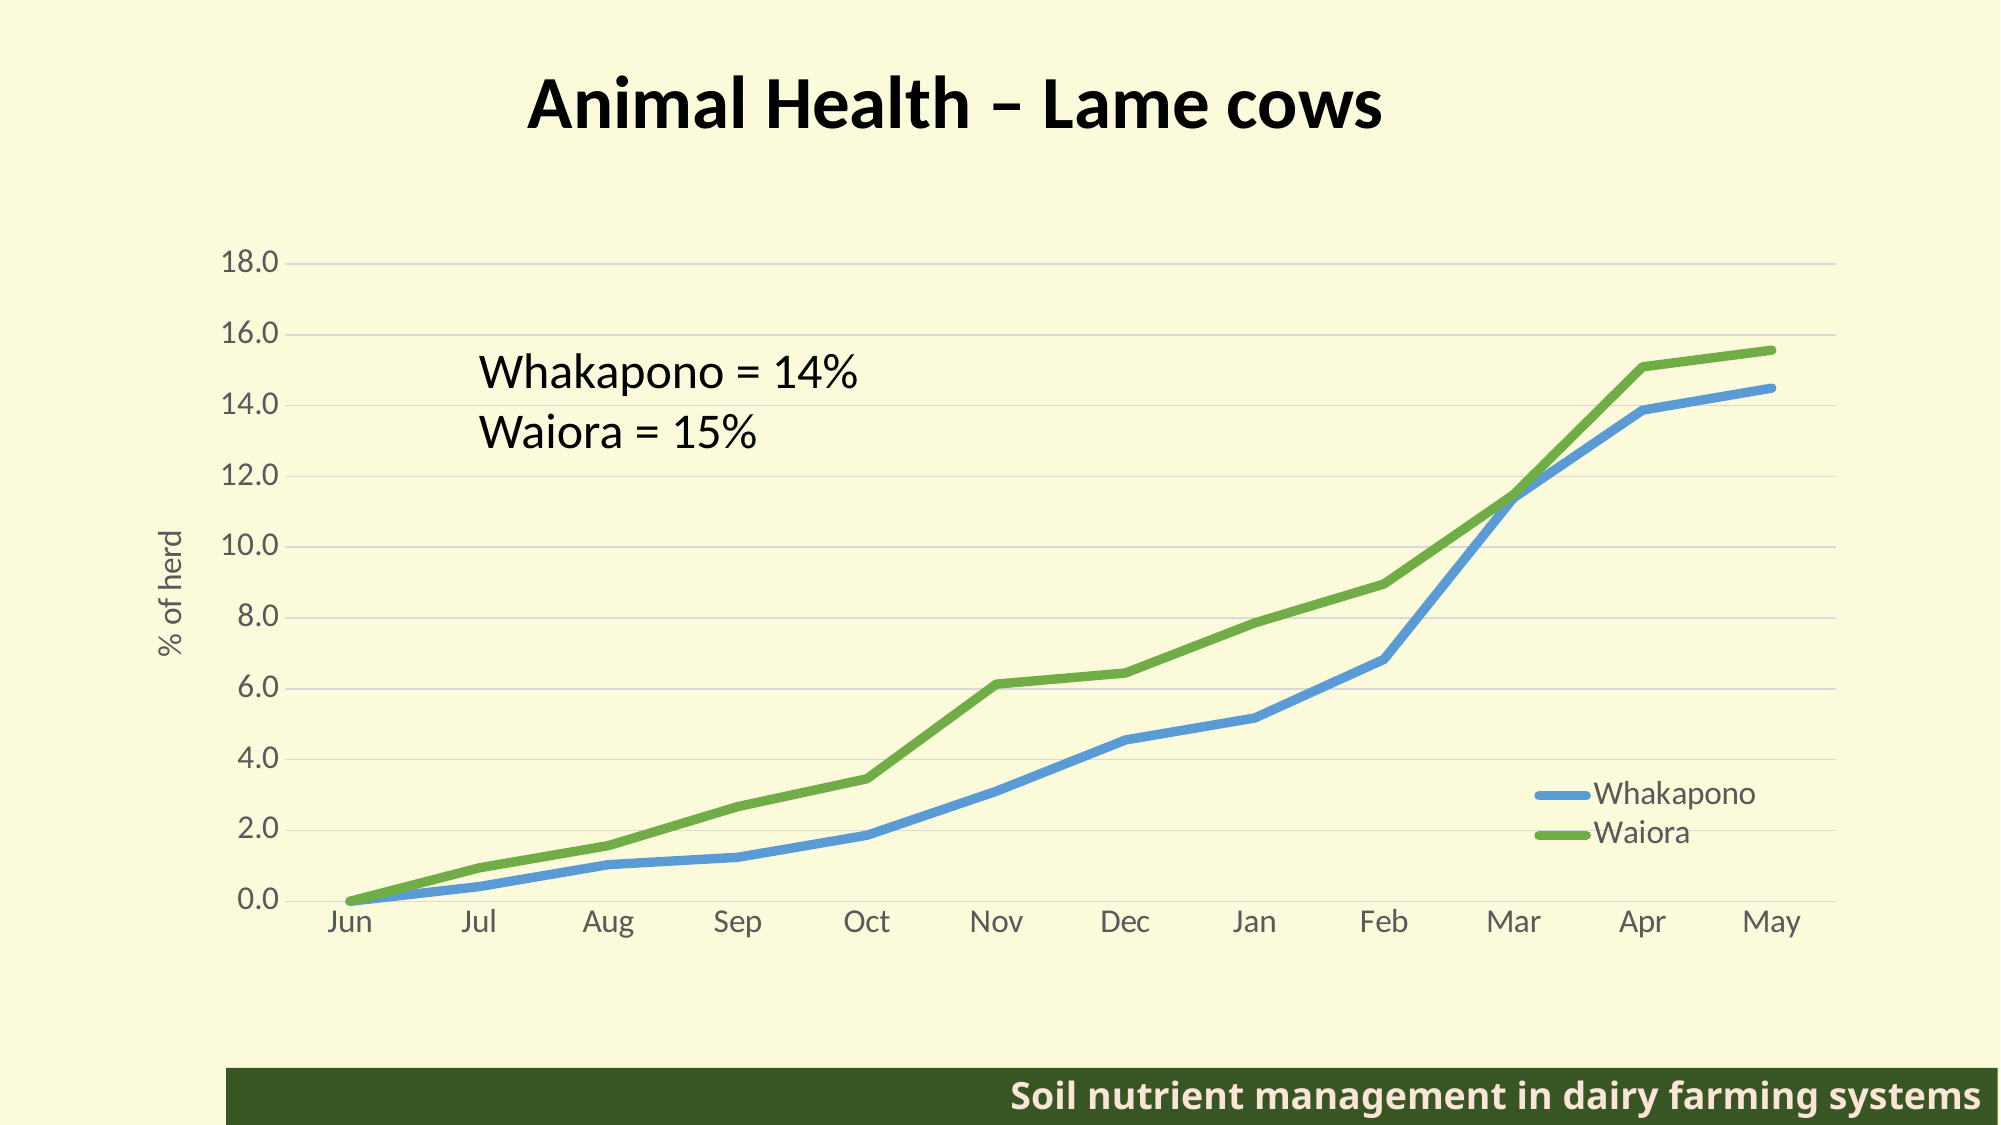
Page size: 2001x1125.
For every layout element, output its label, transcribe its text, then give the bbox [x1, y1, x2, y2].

chart [146, 152, 1895, 1023]
text_box Animal Health – Lame cows [226, 46, 1687, 152]
title Soil nutrient management in dairy farming systems [226, 1067, 1998, 1125]
